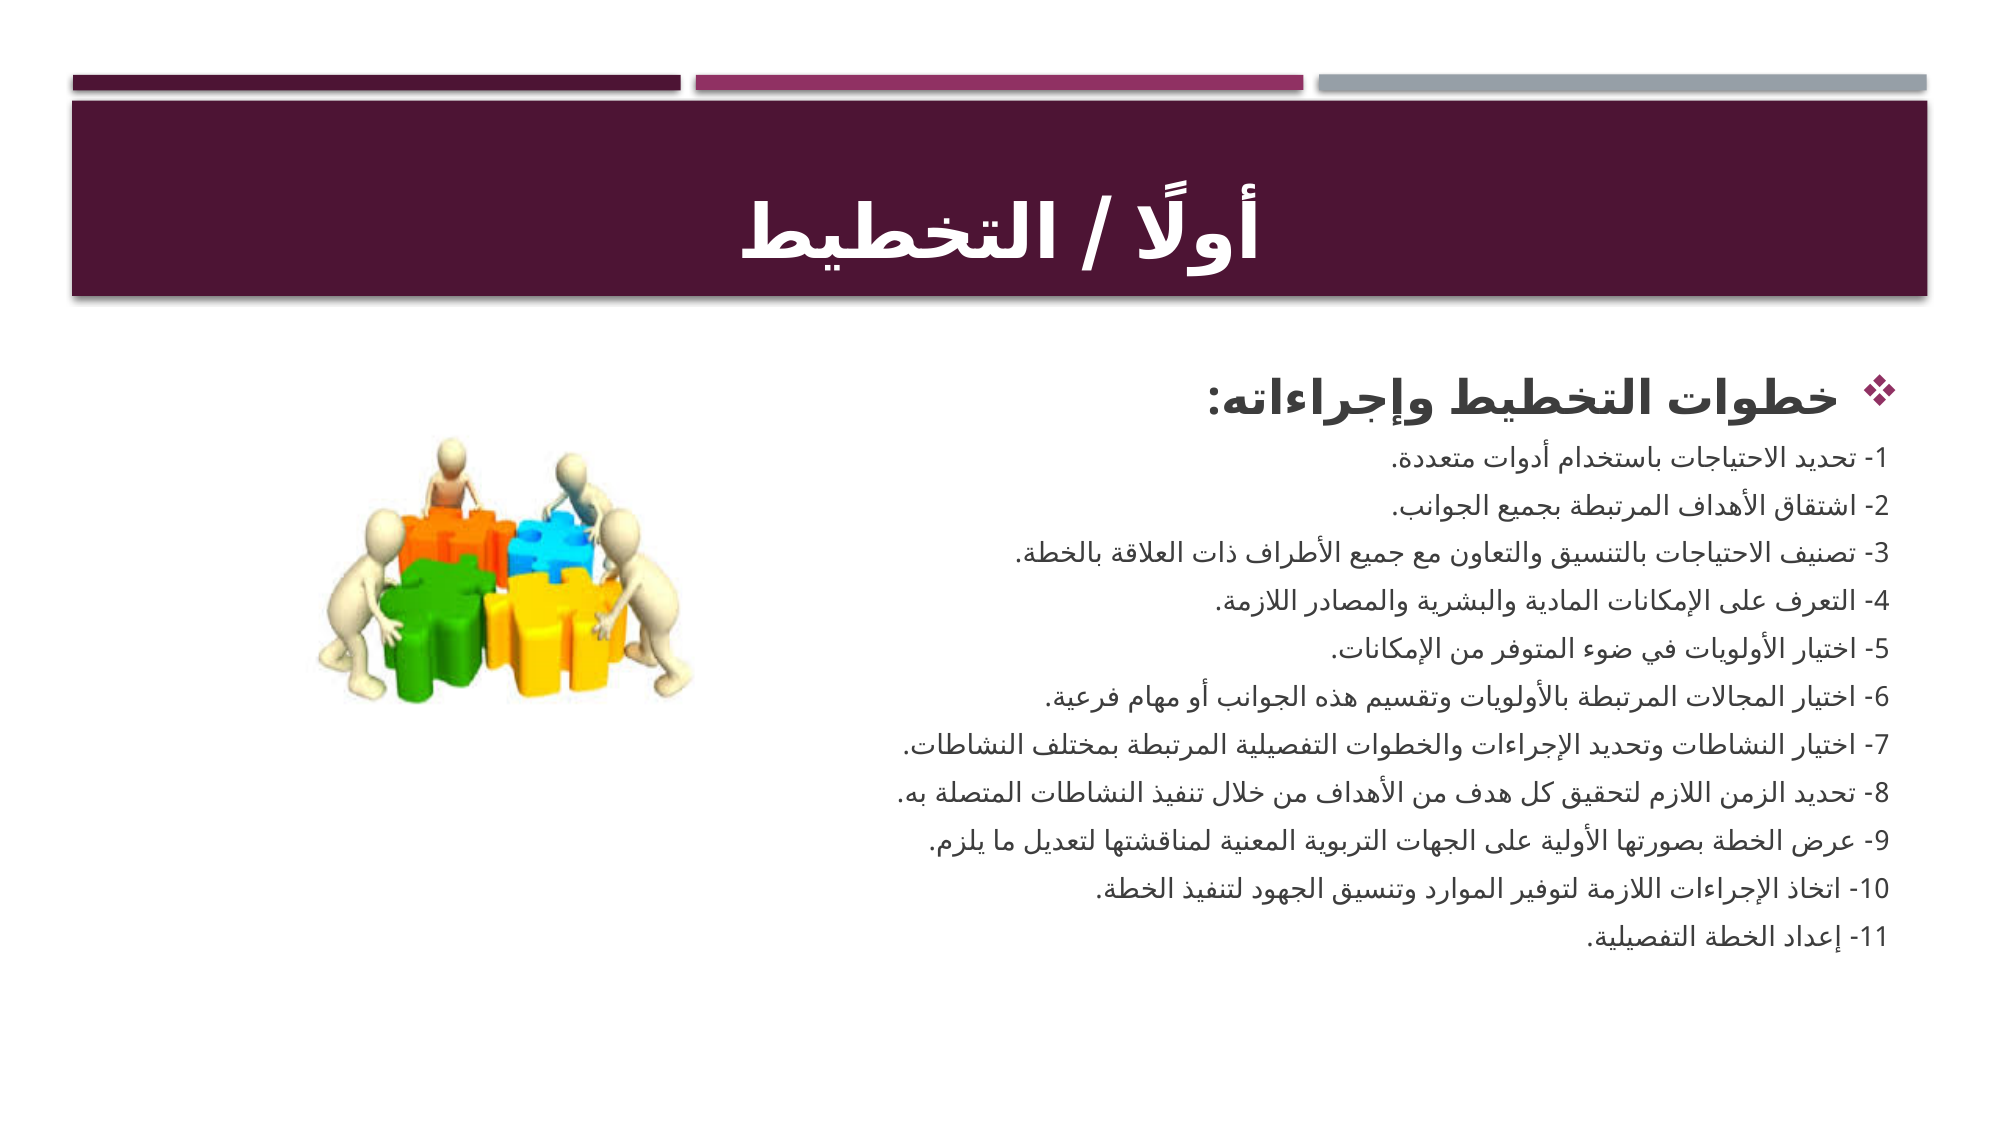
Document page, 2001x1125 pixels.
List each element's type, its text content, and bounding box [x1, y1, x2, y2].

title أولًا / التخطيط [95, 115, 1905, 282]
list خطوات التخطيط وإجراءاته: 1- تحديد الاحتياجات باستخدام أدوات متعددة. 2- اشتقاق الأهداف المرتبطة بجميع الجوانب. 3- تصنيف الاحتياجات بالتنسيق والتعاون مع جميع الأطراف ذات العلاقة بالخطة. 4- التعرف على الإمكانات المادية والبشرية والمصادر اللازمة. 5- اختيار الأولويات في ضوء المتوفر من الإمكانات. 6- اختيار المجالات المرتبطة بالأولويات وتقسيم هذه الجوانب أو مهام فرعية. 7- اختيار النشاطات وتحديد الإجراءات والخطوات التفصيلية المرتبطة بمختلف النشاطات. 8- تحديد الزمن اللازم لتحقيق كل هدف من الأهداف من خلال تنفيذ النشاطات المتصلة به. 9- عرض الخطة بصورتها الأولية على الجهات التربوية المعنية لمناقشتها لتعديل ما يلزم. 10- اتخاذ الإجراءات اللازمة لتوفير الموارد وتنسيق الجهود لتنفيذ الخطة. 11- إعداد الخطة التفصيلية. [95, 357, 1905, 962]
picture [293, 357, 709, 733]
